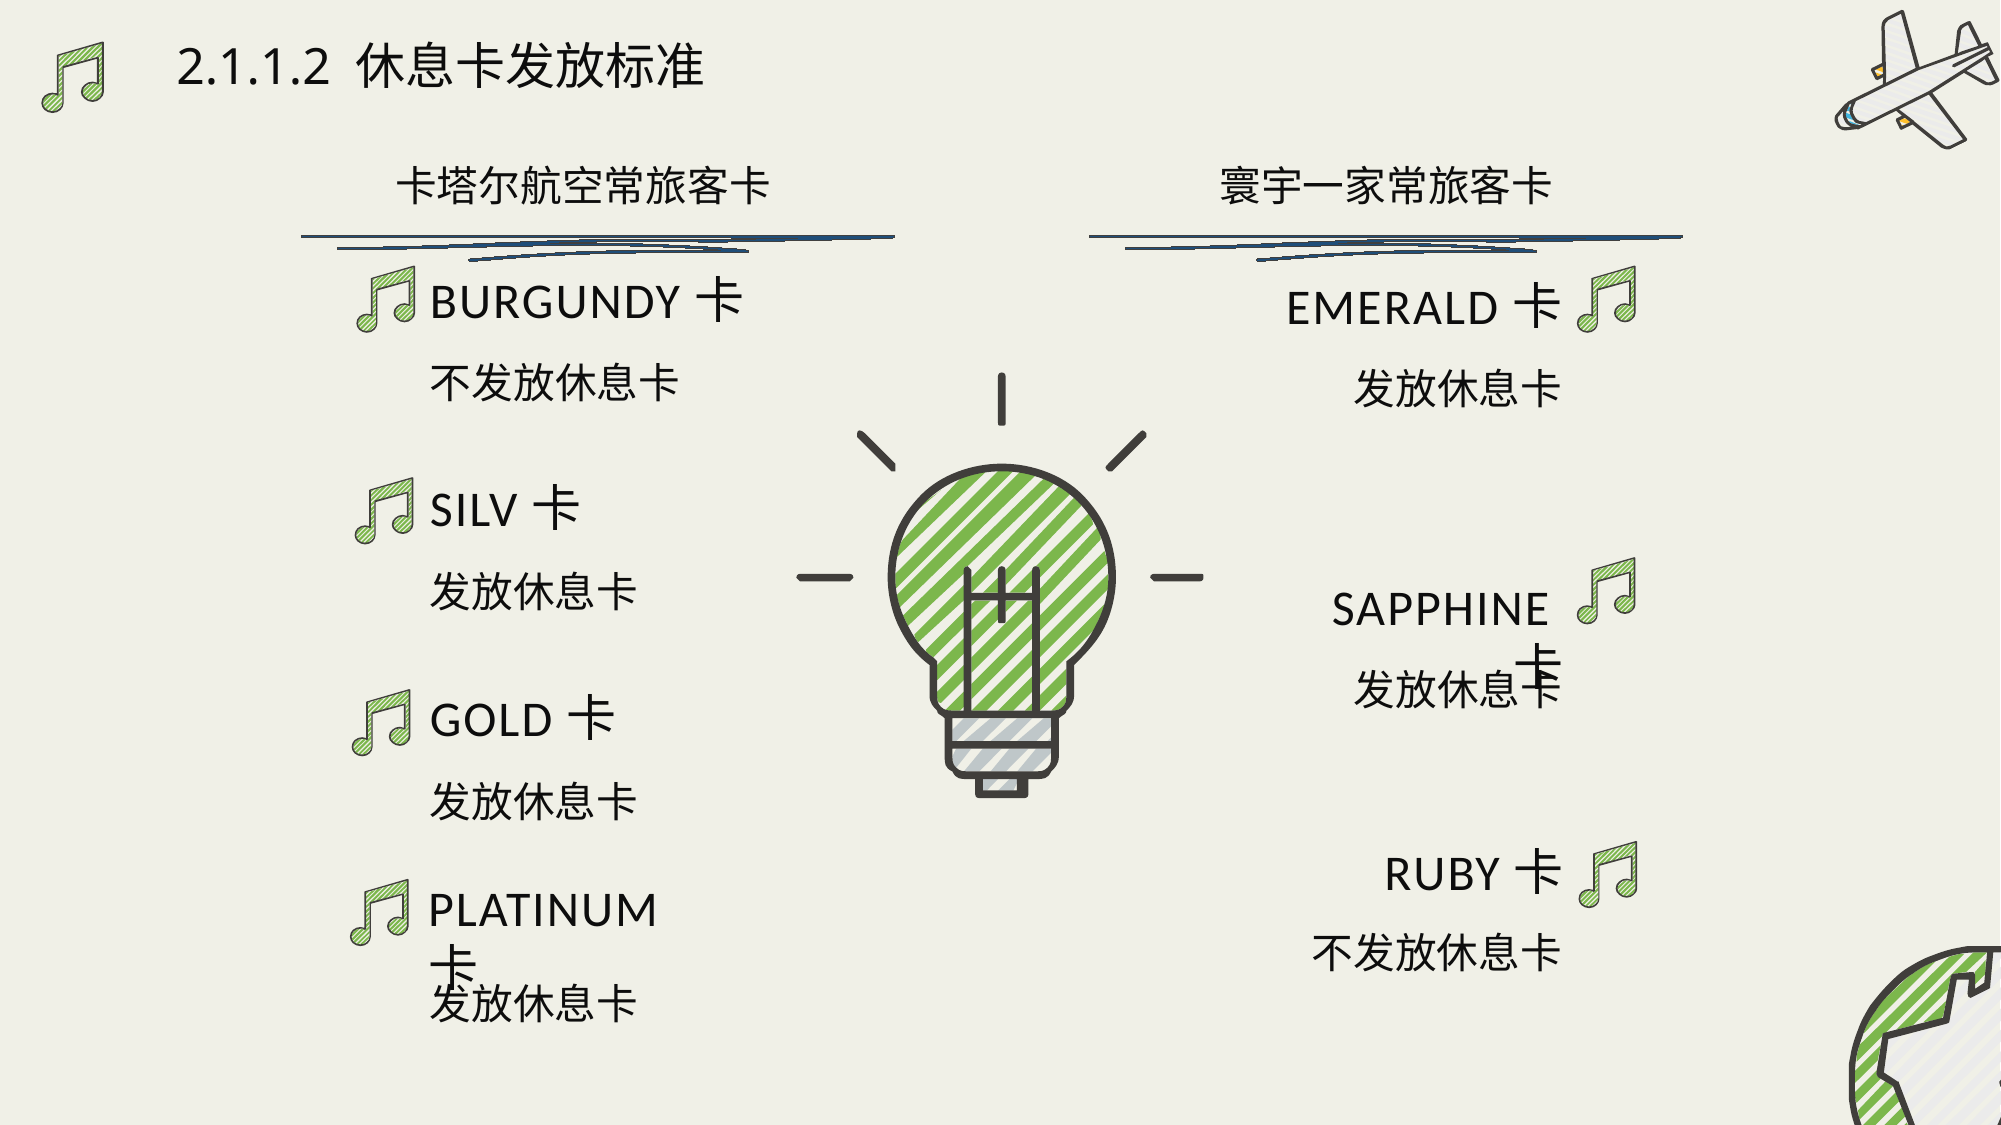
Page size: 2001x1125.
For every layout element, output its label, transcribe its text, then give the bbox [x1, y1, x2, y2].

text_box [349, 878, 409, 947]
text_box BURGUNDY卡 [415, 261, 797, 336]
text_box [351, 689, 411, 757]
text_box RUBY卡 [1269, 832, 1579, 908]
text_box 发放休息卡 [415, 957, 815, 1035]
text_box 发放休息卡 [1204, 643, 1577, 722]
text_box 发放休息卡 [415, 756, 815, 834]
text_box [301, 235, 895, 262]
text_box 卡塔尔航空常旅客卡 [351, 152, 815, 218]
text_box SAPPHINE卡 [1269, 568, 1579, 703]
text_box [1576, 557, 1636, 625]
text_box EMERALD卡 [1195, 267, 1577, 342]
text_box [41, 41, 104, 114]
text_box 发放休息卡 [1177, 342, 1577, 421]
text_box 2.1.1.2 休息卡发放标准 [161, 27, 721, 103]
text_box SILV卡 [415, 468, 664, 544]
text_box 发放休息卡 [415, 546, 796, 624]
text_box [1089, 235, 1683, 262]
text_box PLATINUM卡 [413, 868, 730, 1004]
text_box GOLD卡 [415, 679, 641, 754]
text_box 寰宇一家常旅客卡 [1155, 152, 1618, 218]
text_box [796, 372, 1204, 799]
text_box 不发放休息卡 [1177, 906, 1577, 984]
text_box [356, 265, 416, 333]
picture [1839, 0, 1987, 172]
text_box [1578, 840, 1638, 909]
picture [1848, 946, 2000, 1125]
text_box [1576, 265, 1636, 333]
text_box 不发放休息卡 [415, 336, 815, 415]
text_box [354, 477, 414, 545]
